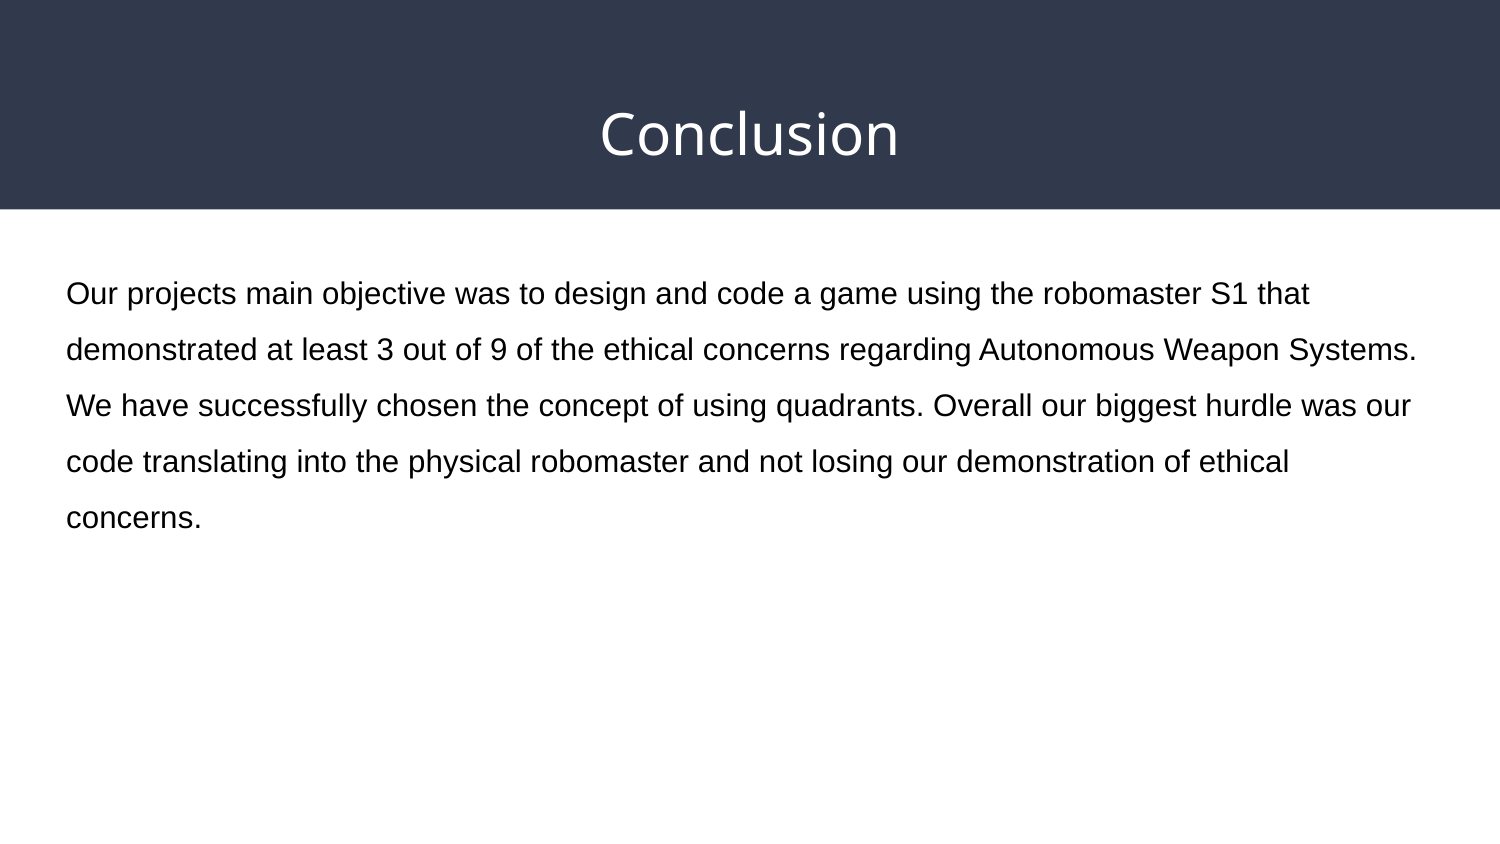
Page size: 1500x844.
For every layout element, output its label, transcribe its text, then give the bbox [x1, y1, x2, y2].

title Conclusion [51, 82, 1449, 185]
text_box Our projects main objective was to design and code a game using the robomaster S1 that demonstrated at least 3 out of 9 of the ethical concerns regarding Autonomous Weapon Systems. We have successfully chosen the concept of using quadrants. Overall our biggest hurdle was our code translating into the physical robomaster and not losing our demonstration of ethical concerns. [51, 239, 1449, 793]
